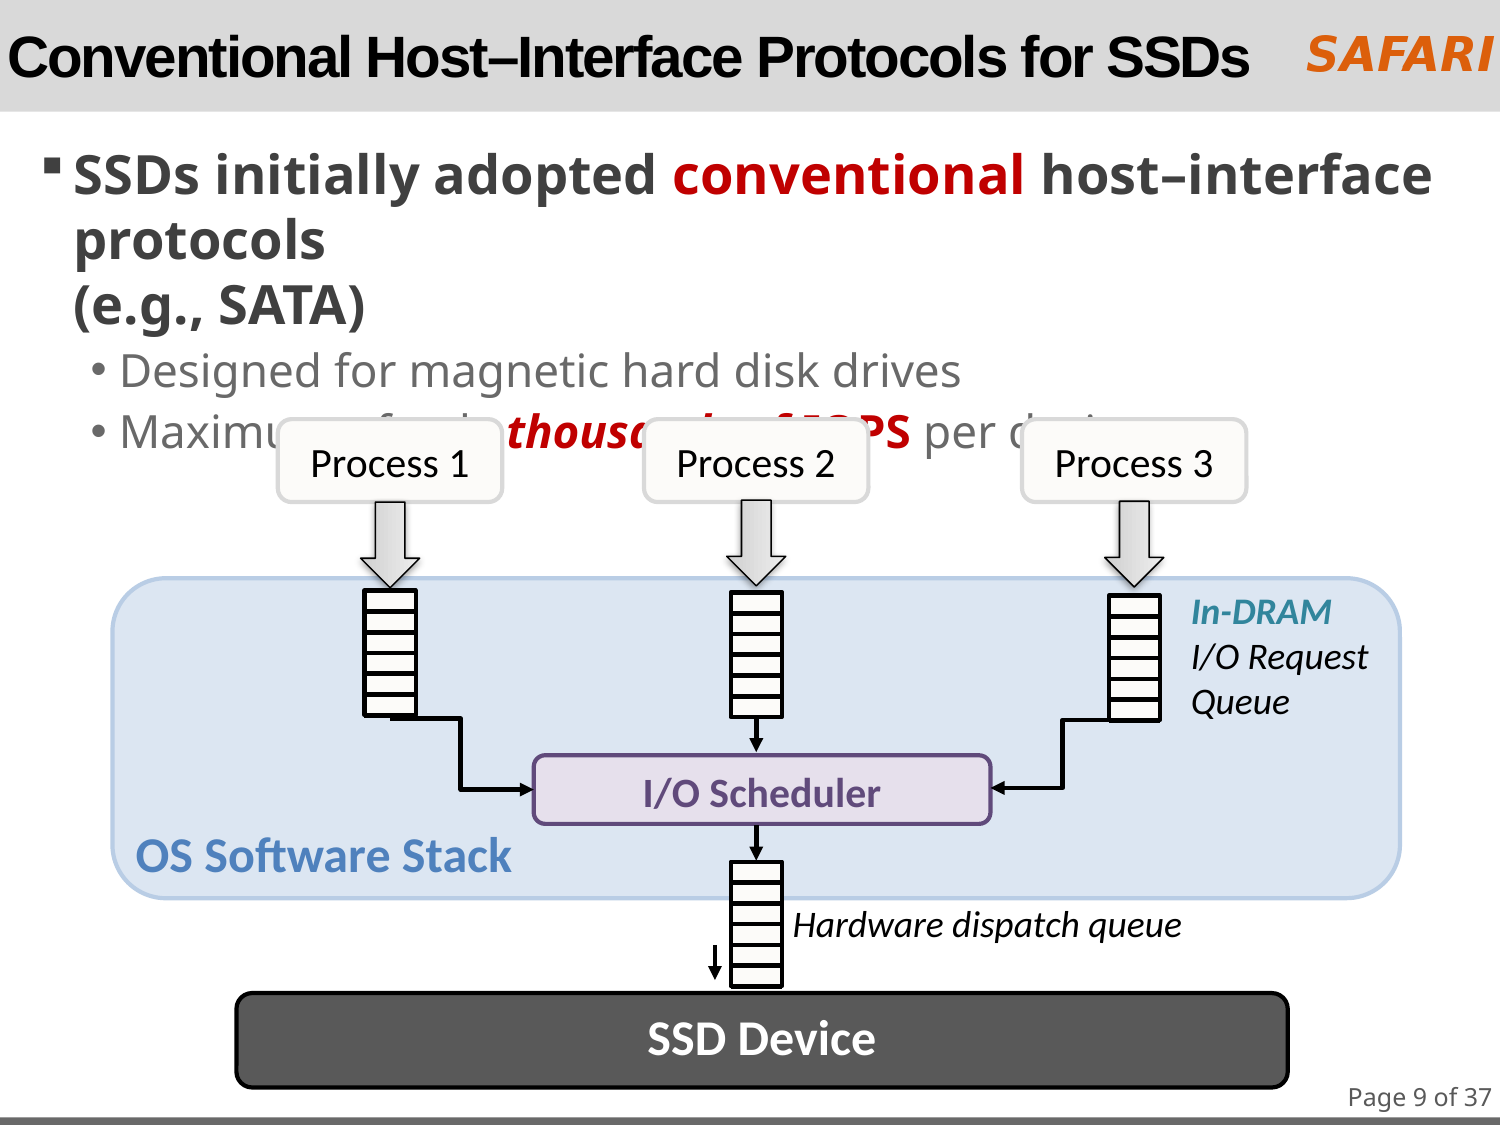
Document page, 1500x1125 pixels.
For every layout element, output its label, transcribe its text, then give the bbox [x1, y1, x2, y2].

text_box Process 1 [275, 417, 505, 505]
picture [1305, 26, 1500, 83]
text_box Hardware dispatch queue [787, 892, 1198, 953]
text_box [359, 501, 421, 588]
text_box Process 3 [1019, 417, 1249, 505]
text_box OS Software Stack [759, 576, 1403, 901]
text_box OS Software Stack [110, 576, 754, 901]
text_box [364, 590, 416, 716]
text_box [1108, 595, 1161, 721]
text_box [730, 861, 783, 987]
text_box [389, 718, 535, 790]
title Conventional Host–Interface Protocols for SSDs [0, 22, 1300, 94]
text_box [990, 719, 1135, 789]
text_box [726, 499, 787, 587]
text_box In-DRAM I/O Request Queue [1176, 579, 1384, 730]
text_box [1104, 500, 1165, 588]
list SSDs initially adopted conventional host–interface protocols (e.g., SATA) Designed for magnetic hard disk drives Maximum of only thousands of IOPS per device [24, 132, 1500, 1073]
slide_number Page 9 of 37 [1275, 1079, 1500, 1118]
text_box I/O Scheduler [531, 753, 993, 826]
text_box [730, 591, 783, 718]
text_box Process 2 [641, 417, 871, 505]
text_box SSD Device [234, 990, 1290, 1090]
